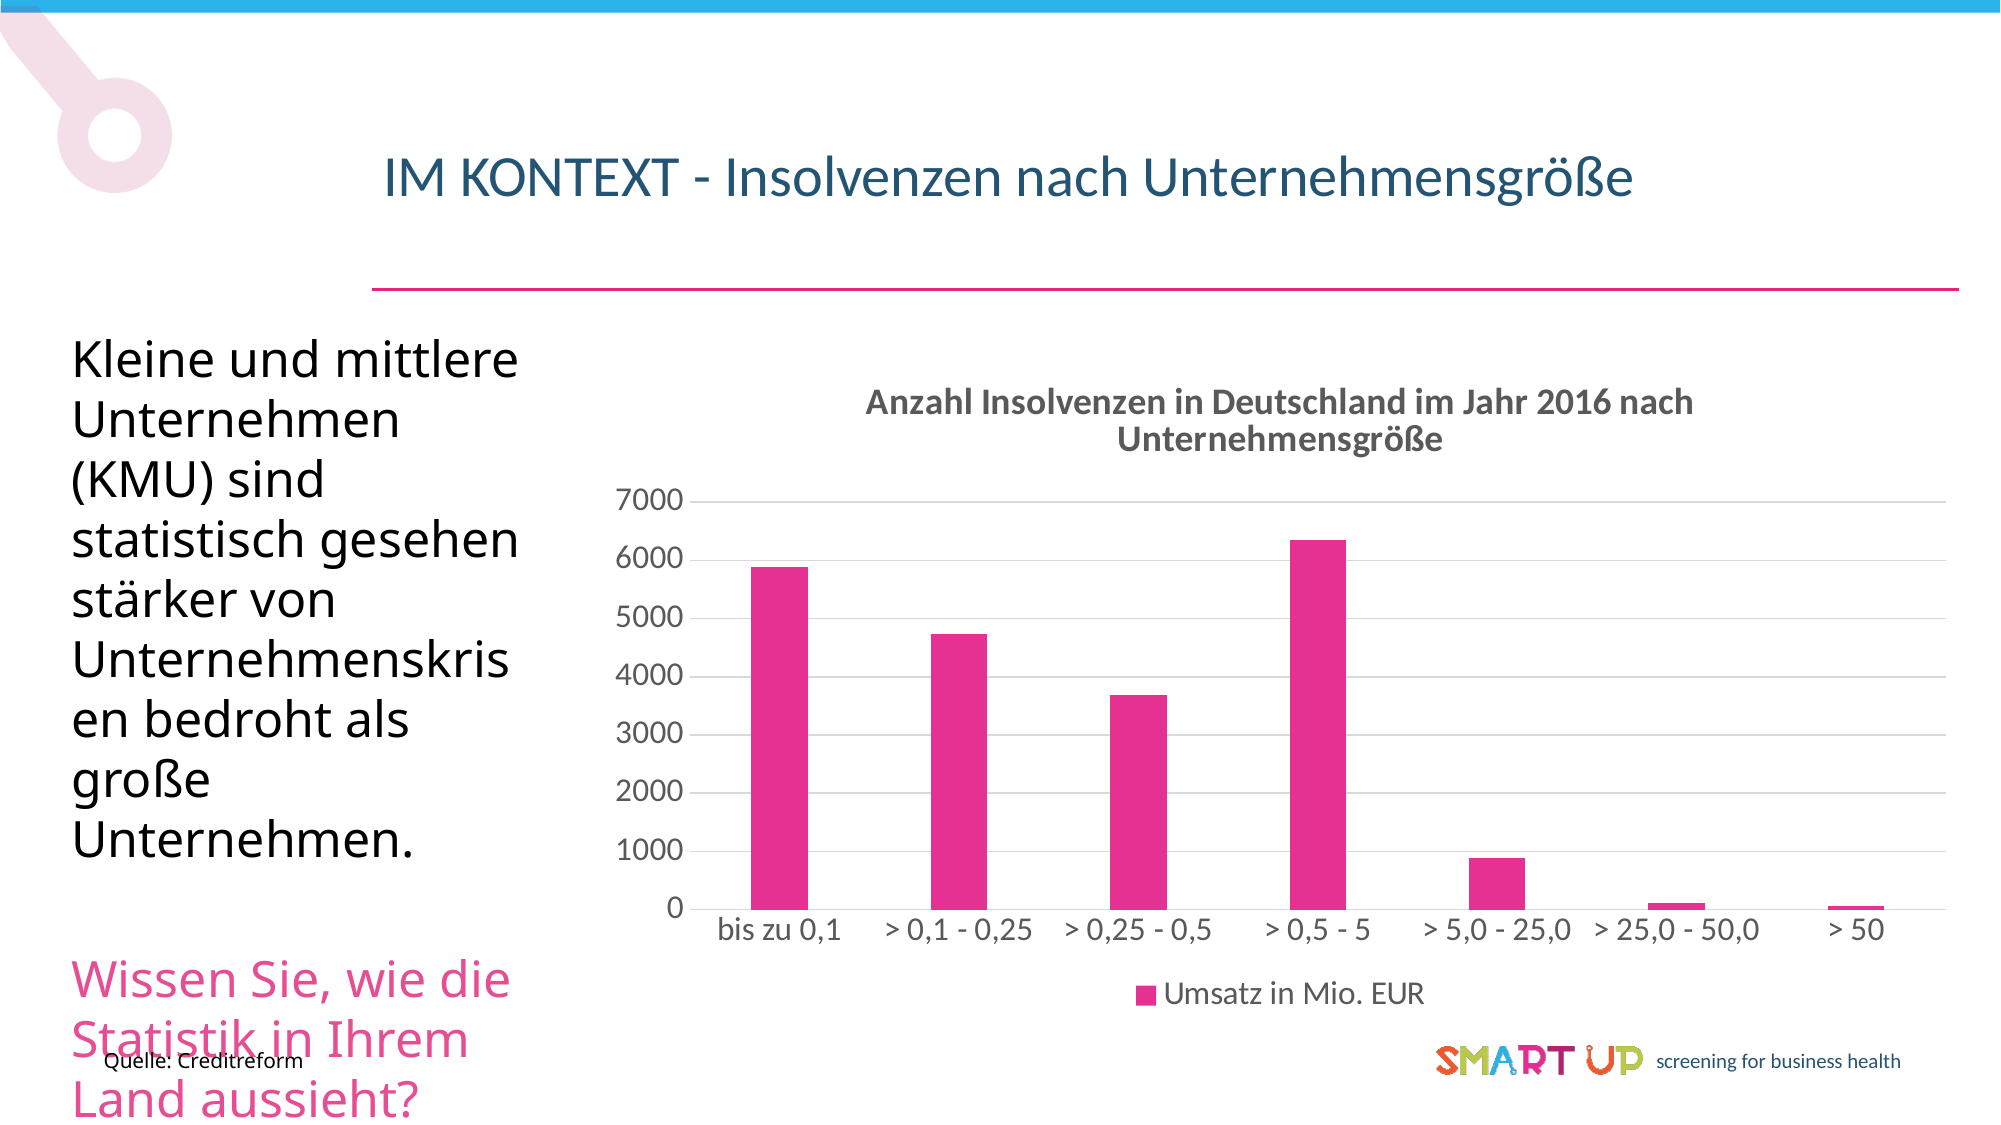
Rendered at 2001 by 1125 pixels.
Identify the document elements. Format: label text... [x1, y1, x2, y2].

text_box Quelle: Creditreform [90, 1035, 368, 1080]
picture [0, 6, 224, 218]
list IM KONTEXT - Insolvenzen nach Unternehmensgröße [368, 139, 1713, 254]
picture [1436, 1045, 1643, 1078]
text_box Kleine und mittlere Unternehmen (KMU) sind statistisch gesehen stärker von Unternehmenskrisen bedroht als große Unternehmen. Wissen Sie, wie die Statistik in Ihrem Land aussieht? [58, 320, 542, 1125]
chart [587, 353, 1974, 1019]
